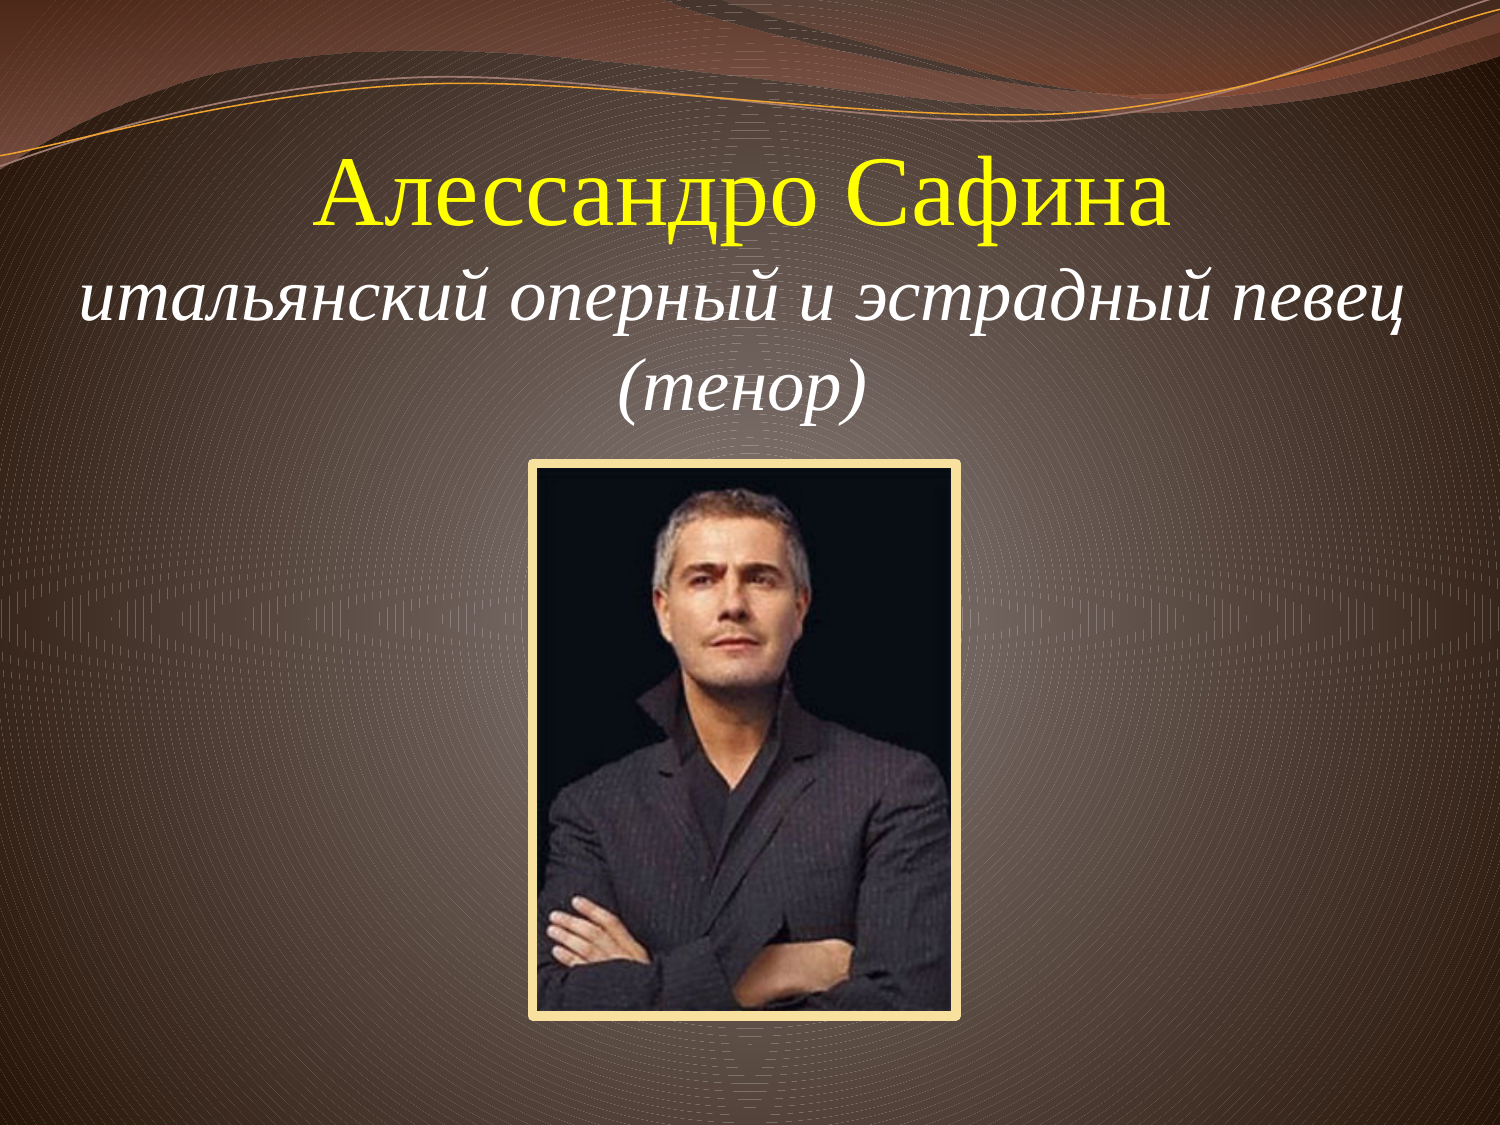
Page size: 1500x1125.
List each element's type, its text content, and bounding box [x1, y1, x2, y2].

title Алессандро Сафина итальянский оперный и эстрадный певец (тенор) [53, 0, 1436, 906]
picture [537, 467, 952, 1012]
